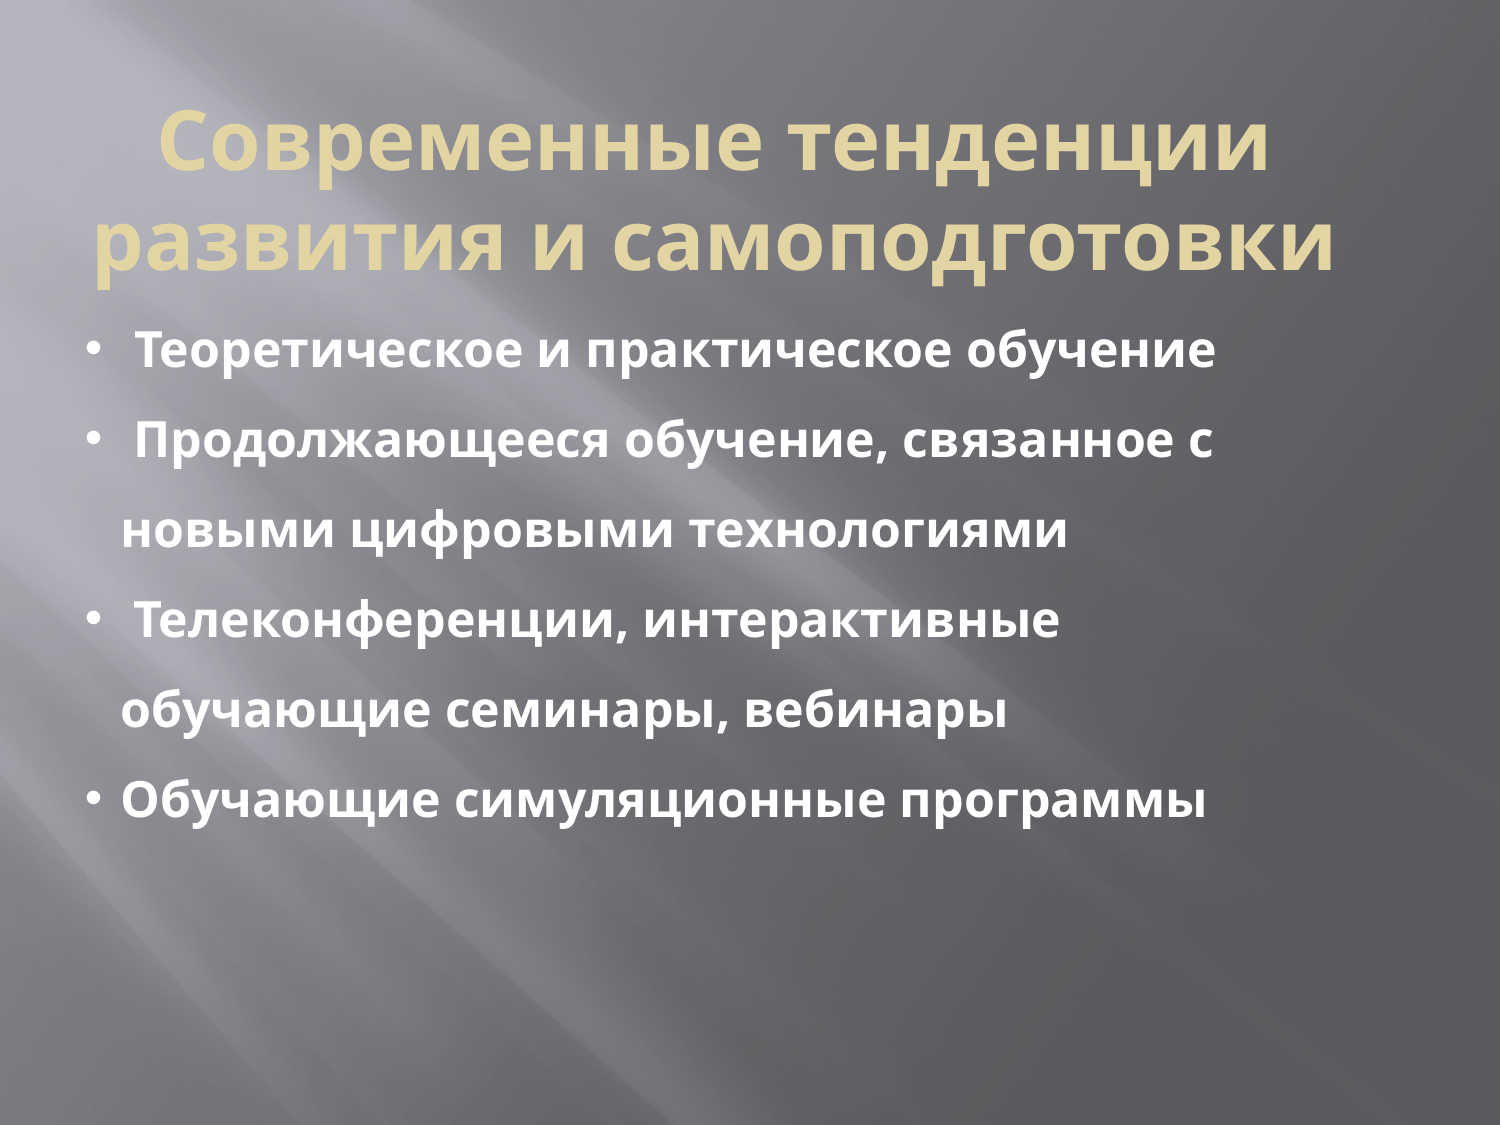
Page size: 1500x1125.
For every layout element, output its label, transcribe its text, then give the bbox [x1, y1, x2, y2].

text_box Современные тенденции развития и самоподготовки Теоретическое и практическое обучение Продолжающееся обучение, связанное с новыми цифровыми технологиями Телеконференции, интерактивные обучающие семинары, вебинары Обучающие симуляционные программы [70, 35, 1360, 835]
